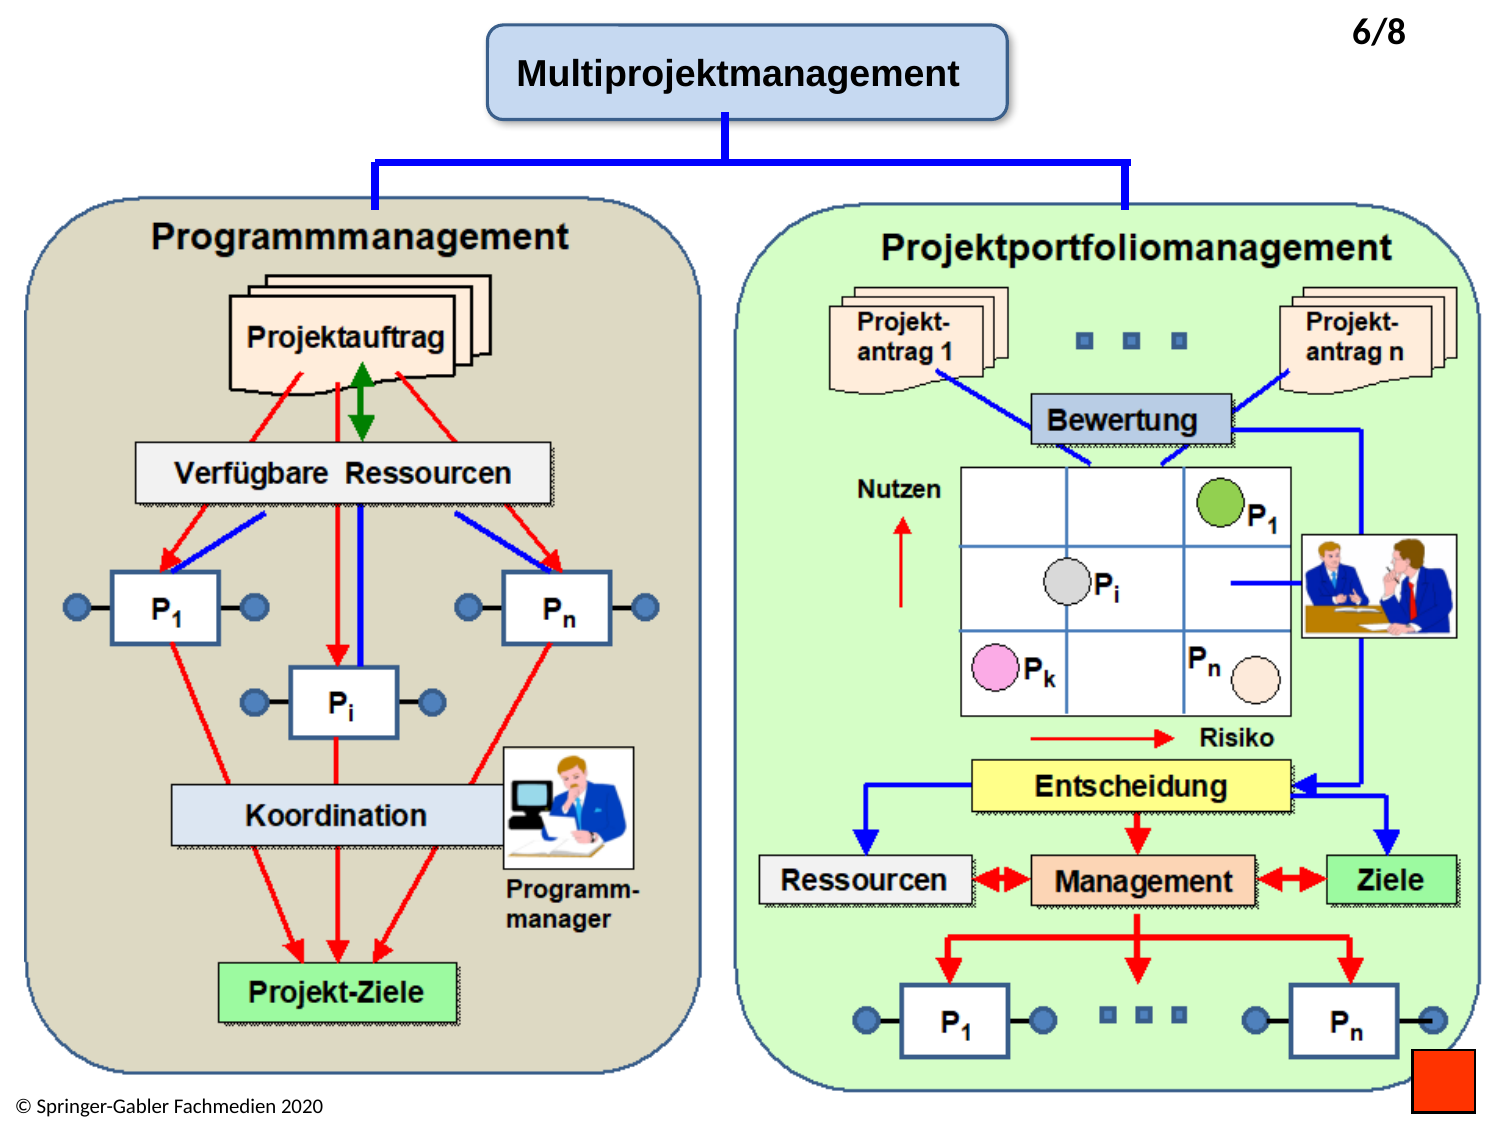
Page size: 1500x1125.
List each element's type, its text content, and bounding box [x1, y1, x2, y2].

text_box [712, 187, 1500, 1105]
text_box [485, 22, 1010, 122]
text_box Multiprojektmanagement [501, 41, 987, 102]
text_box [24, 187, 710, 1079]
